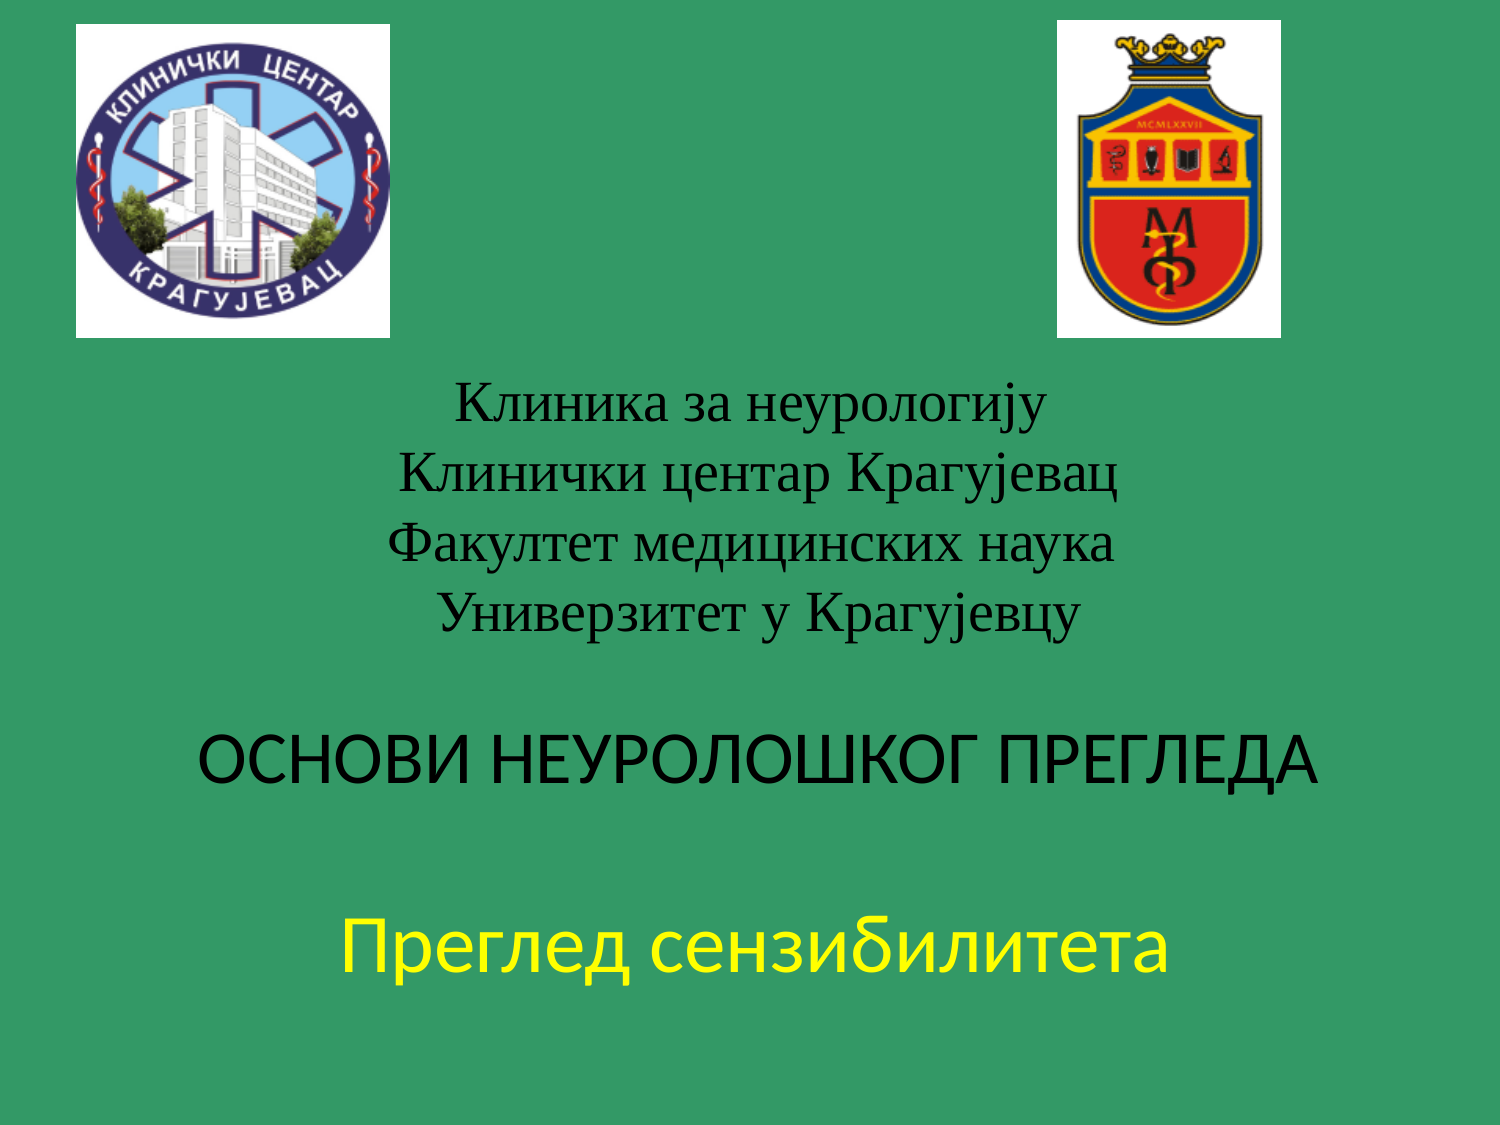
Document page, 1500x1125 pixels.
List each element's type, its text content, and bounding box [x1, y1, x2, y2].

text_box Клиника за неурологију Клинички центар Крагујевац Факултет медицинских наука Универзитет у Крагујевцу [17, 337, 1500, 669]
title ОСНОВИ НЕУРОЛОШКОГ ПРЕГЛЕДА [121, 669, 1397, 875]
picture [1056, 19, 1281, 338]
subtitle Преглед сензибилитета [230, 881, 1281, 1102]
picture [76, 24, 390, 338]
